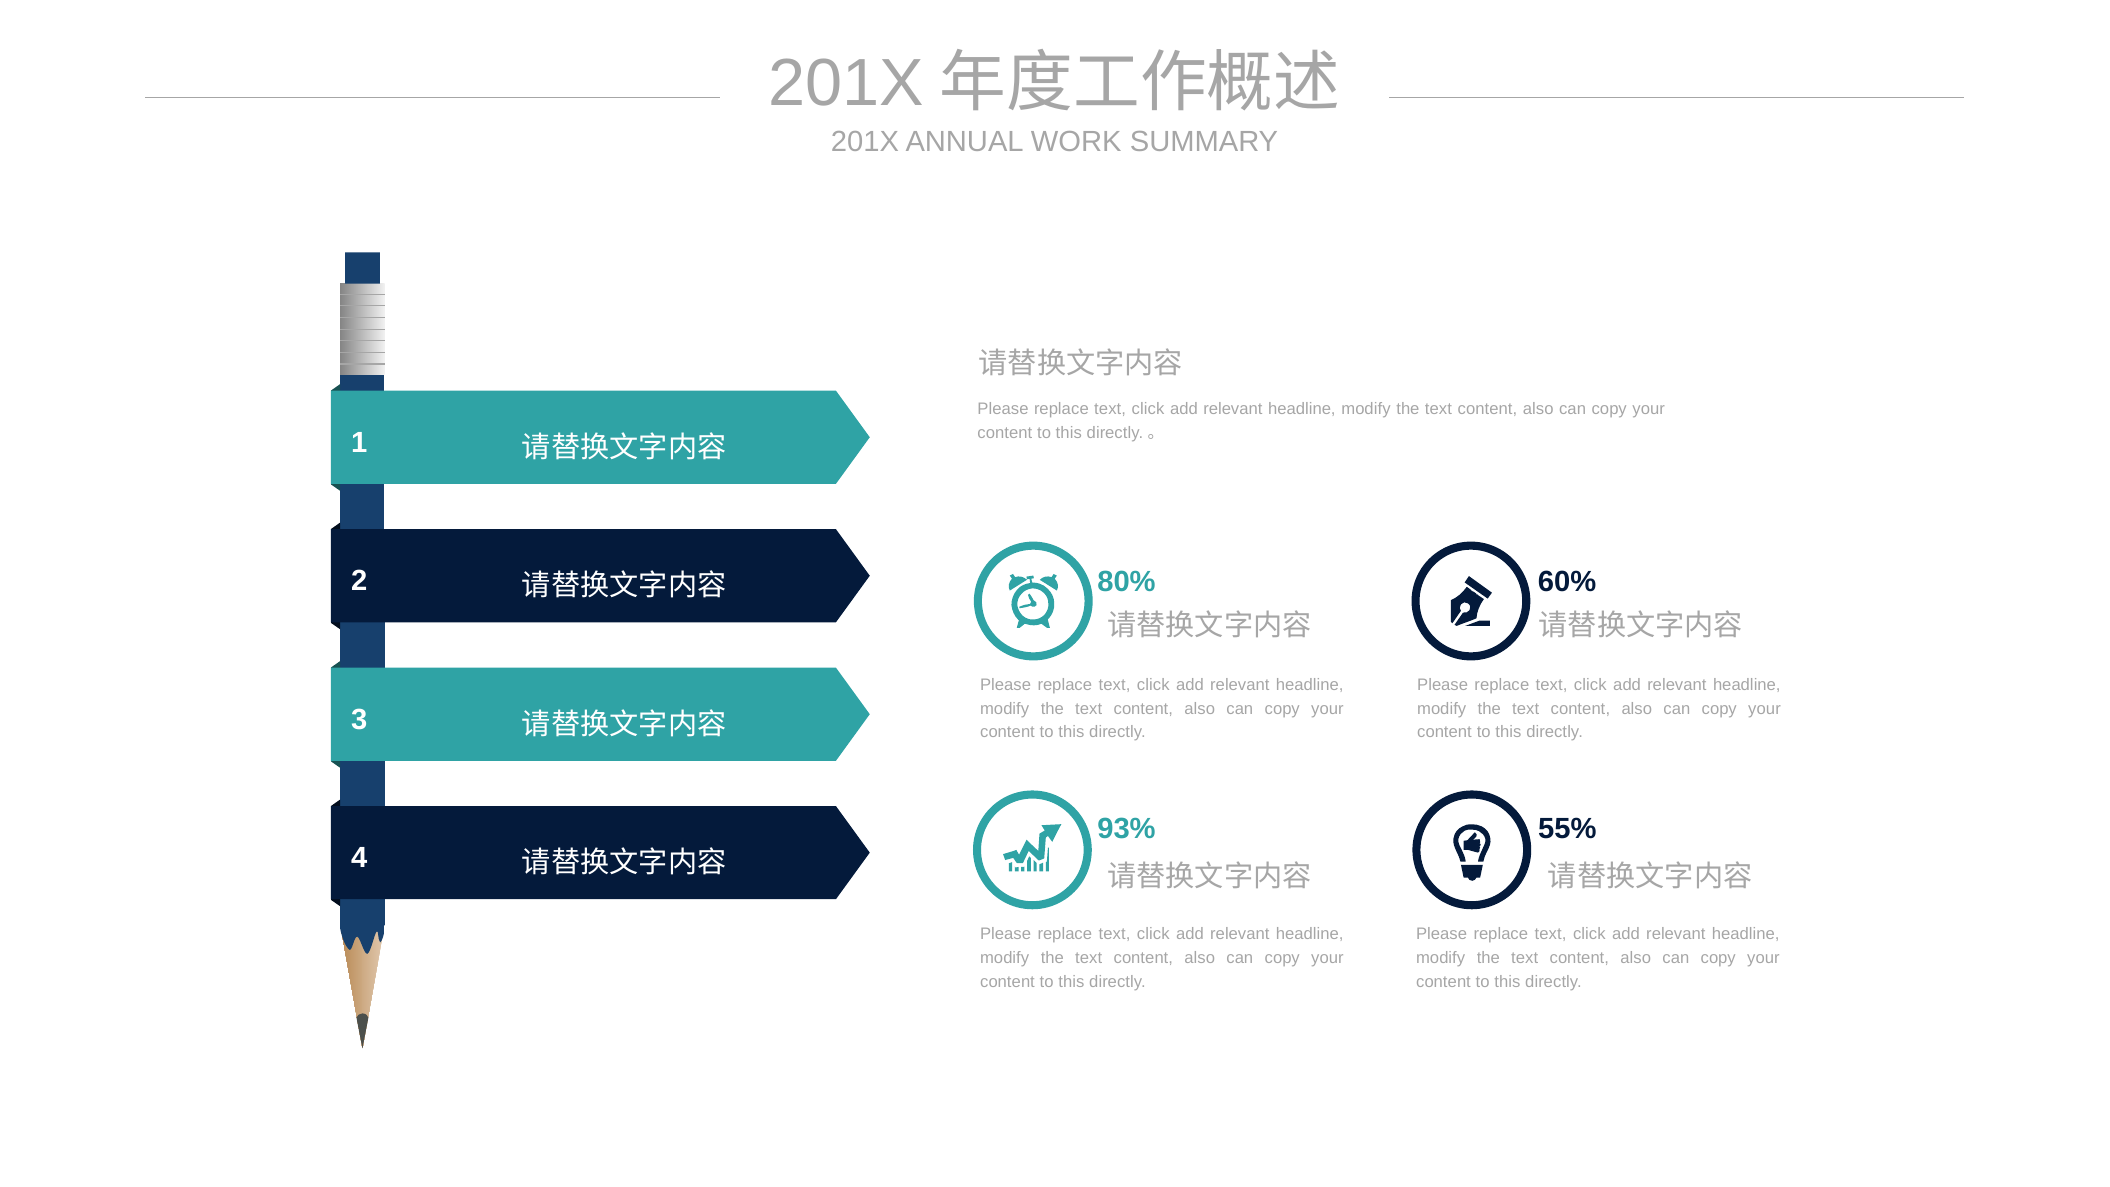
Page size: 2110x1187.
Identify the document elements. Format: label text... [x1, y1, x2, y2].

text_box Please replace text, click add relevant headline, modify the text content, also can copy your content to this directly. [1402, 662, 1796, 749]
text_box [972, 540, 1092, 662]
text_box [971, 789, 1092, 911]
text_box [1003, 824, 1062, 864]
text_box [1410, 540, 1523, 662]
text_box [1045, 847, 1049, 872]
text_box 请替换文字内容 [1092, 842, 1328, 900]
text_box Please replace text, click add relevant headline, modify the text content, also can copy your content to this directly. [1401, 912, 1795, 999]
text_box Please replace text, click add relevant headline, modify the text content, also can copy your content to this directly.。 [962, 386, 1681, 449]
text_box 请替换文字内容 [1092, 592, 1328, 649]
text_box 请替换文字内容 [1523, 592, 1759, 649]
text_box 请替换文字内容 [1533, 842, 1768, 900]
text_box 60% [1523, 547, 1612, 605]
text_box [1460, 864, 1483, 881]
text_box 55% [1523, 795, 1612, 853]
text_box [1027, 856, 1031, 872]
text_box 201X ANNUAL WORK SUMMARY [824, 122, 1285, 158]
text_box [1008, 862, 1013, 872]
text_box [1450, 576, 1492, 626]
text_box [1033, 860, 1037, 872]
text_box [330, 252, 870, 1049]
text_box 201X年度工作概述 [730, 38, 1379, 96]
text_box [1008, 573, 1055, 628]
text_box 93% [1082, 795, 1171, 853]
text_box 201X年度工作概述 [730, 98, 1379, 119]
text_box 80% [1082, 547, 1171, 605]
text_box [1411, 789, 1533, 911]
text_box Please replace text, click add relevant headline, modify the text content, also can copy your content to this directly. [965, 912, 1359, 999]
text_box [1039, 862, 1044, 872]
text_box [1453, 824, 1491, 862]
text_box [1039, 573, 1058, 591]
text_box 请替换文字内容 [963, 330, 1199, 386]
text_box Please replace text, click add relevant headline, modify the text content, also can copy your content to this directly. [965, 662, 1359, 749]
